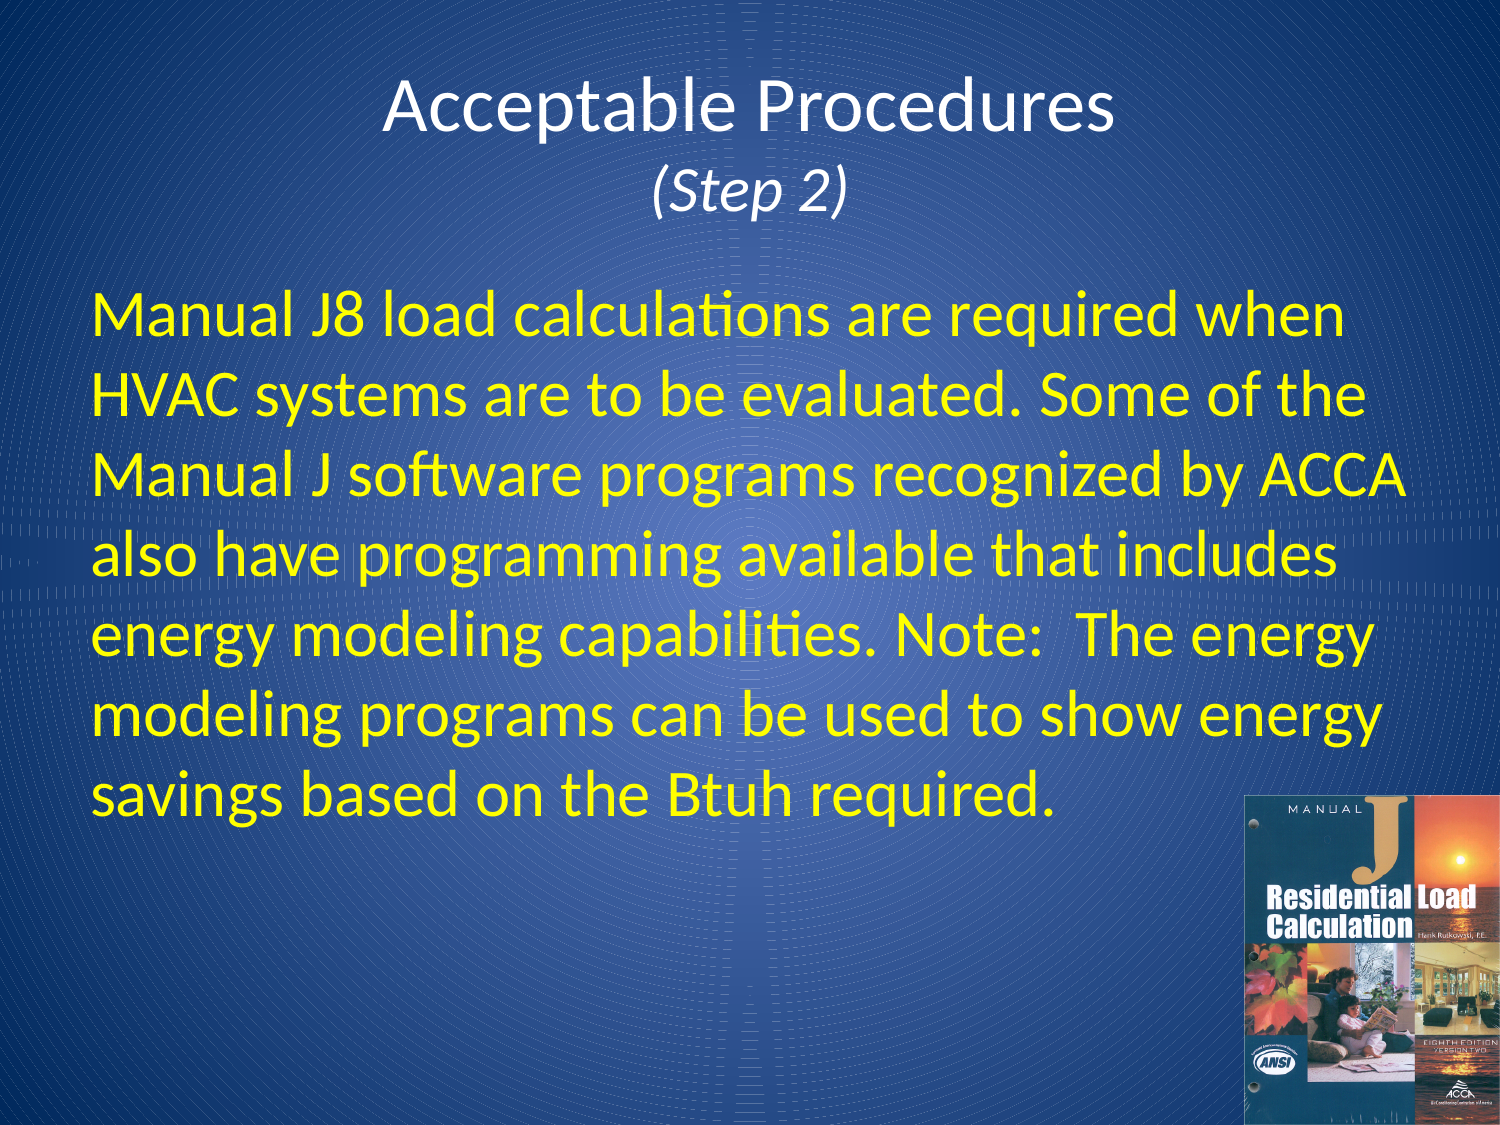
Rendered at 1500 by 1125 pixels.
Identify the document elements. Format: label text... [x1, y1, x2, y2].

list Manual J8 load calculations are required when HVAC systems are to be evaluated. Some of the Manual J software programs recognized by ACCA also have programming available that includes energy modeling capabilities. Note: The energy modeling programs can be used to show energy savings based on the Btuh required. [75, 262, 1425, 1005]
title Acceptable Procedures (Step 2) [75, 45, 1425, 233]
picture [1244, 795, 1500, 1125]
